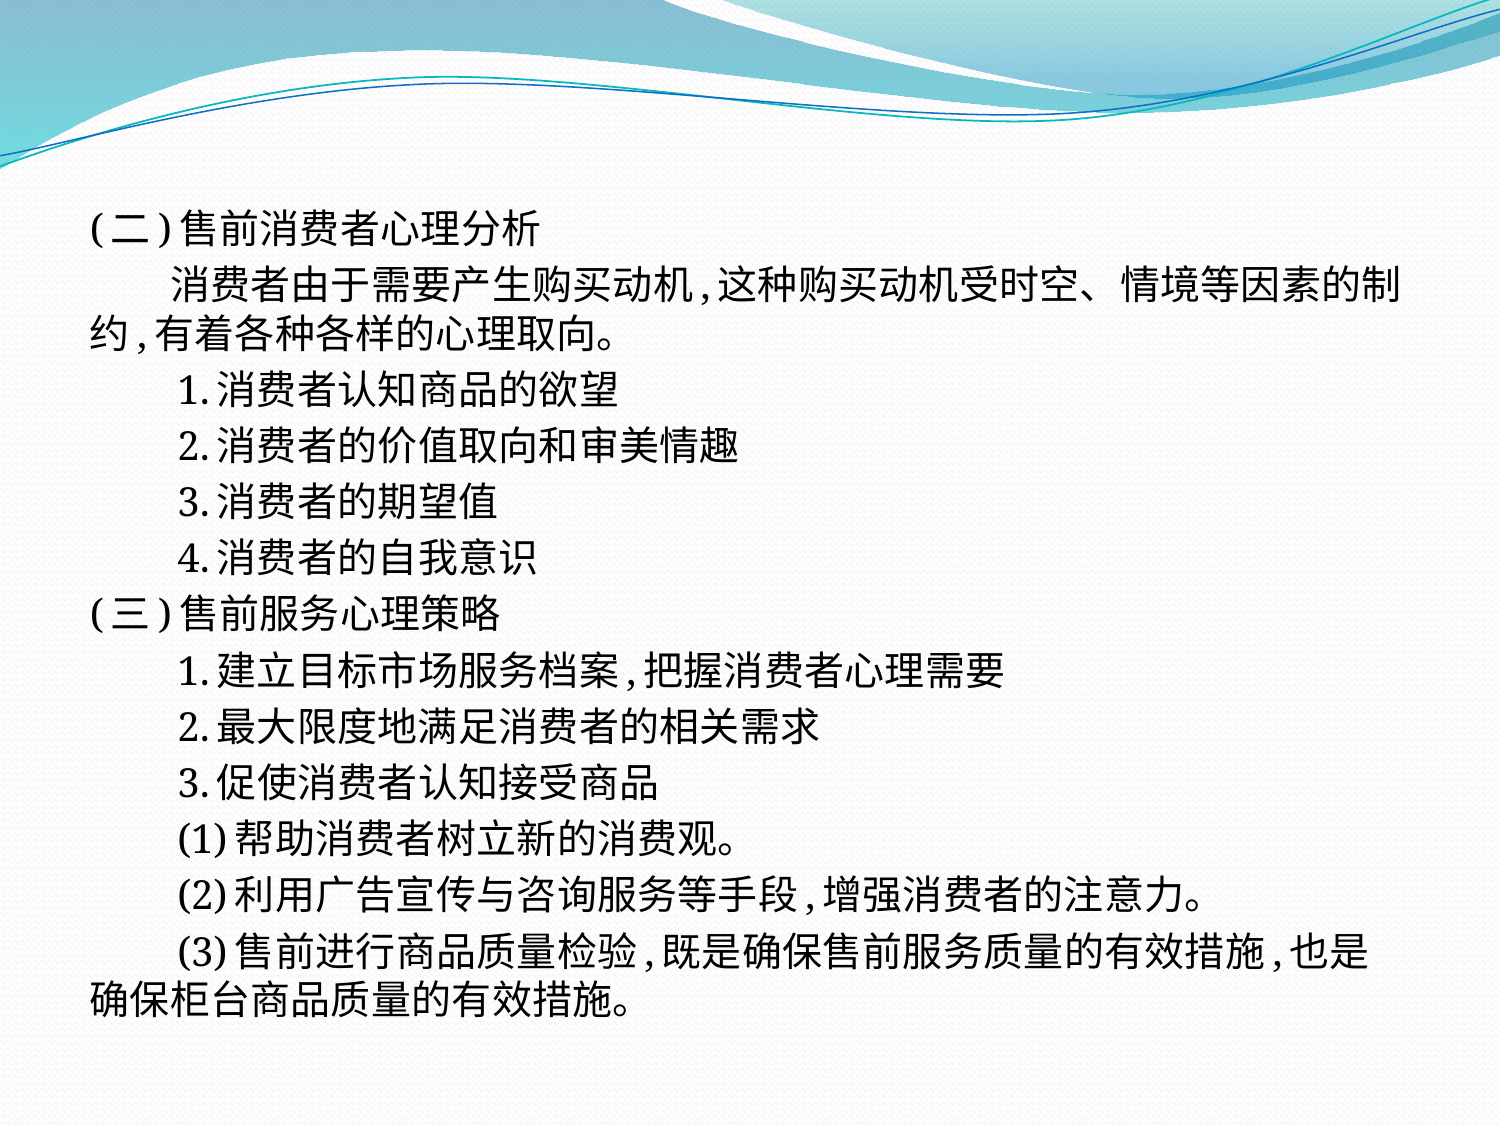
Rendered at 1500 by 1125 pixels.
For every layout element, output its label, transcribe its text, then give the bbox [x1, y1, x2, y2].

list (二)售前消费者心理分析 消费者由于需要产生购买动机,这种购买动机受时空、情境等因素的制约,有着各种各样的心理取向。 1.消费者认知商品的欲望 2.消费者的价值取向和审美情趣 3.消费者的期望值 4.消费者的自我意识 (三)售前服务心理策略 1.建立目标市场服务档案,把握消费者心理需要 2.最大限度地满足消费者的相关需求 3.促使消费者认知接受商品 (1)帮助消费者树立新的消费观。 (2)利用广告宣传与咨询服务等手段,增强消费者的注意力。 (3)售前进行商品质量检验,既是确保售前服务质量的有效措施,也是确保柜台商品质量的有效措施。 [75, 196, 1425, 1038]
